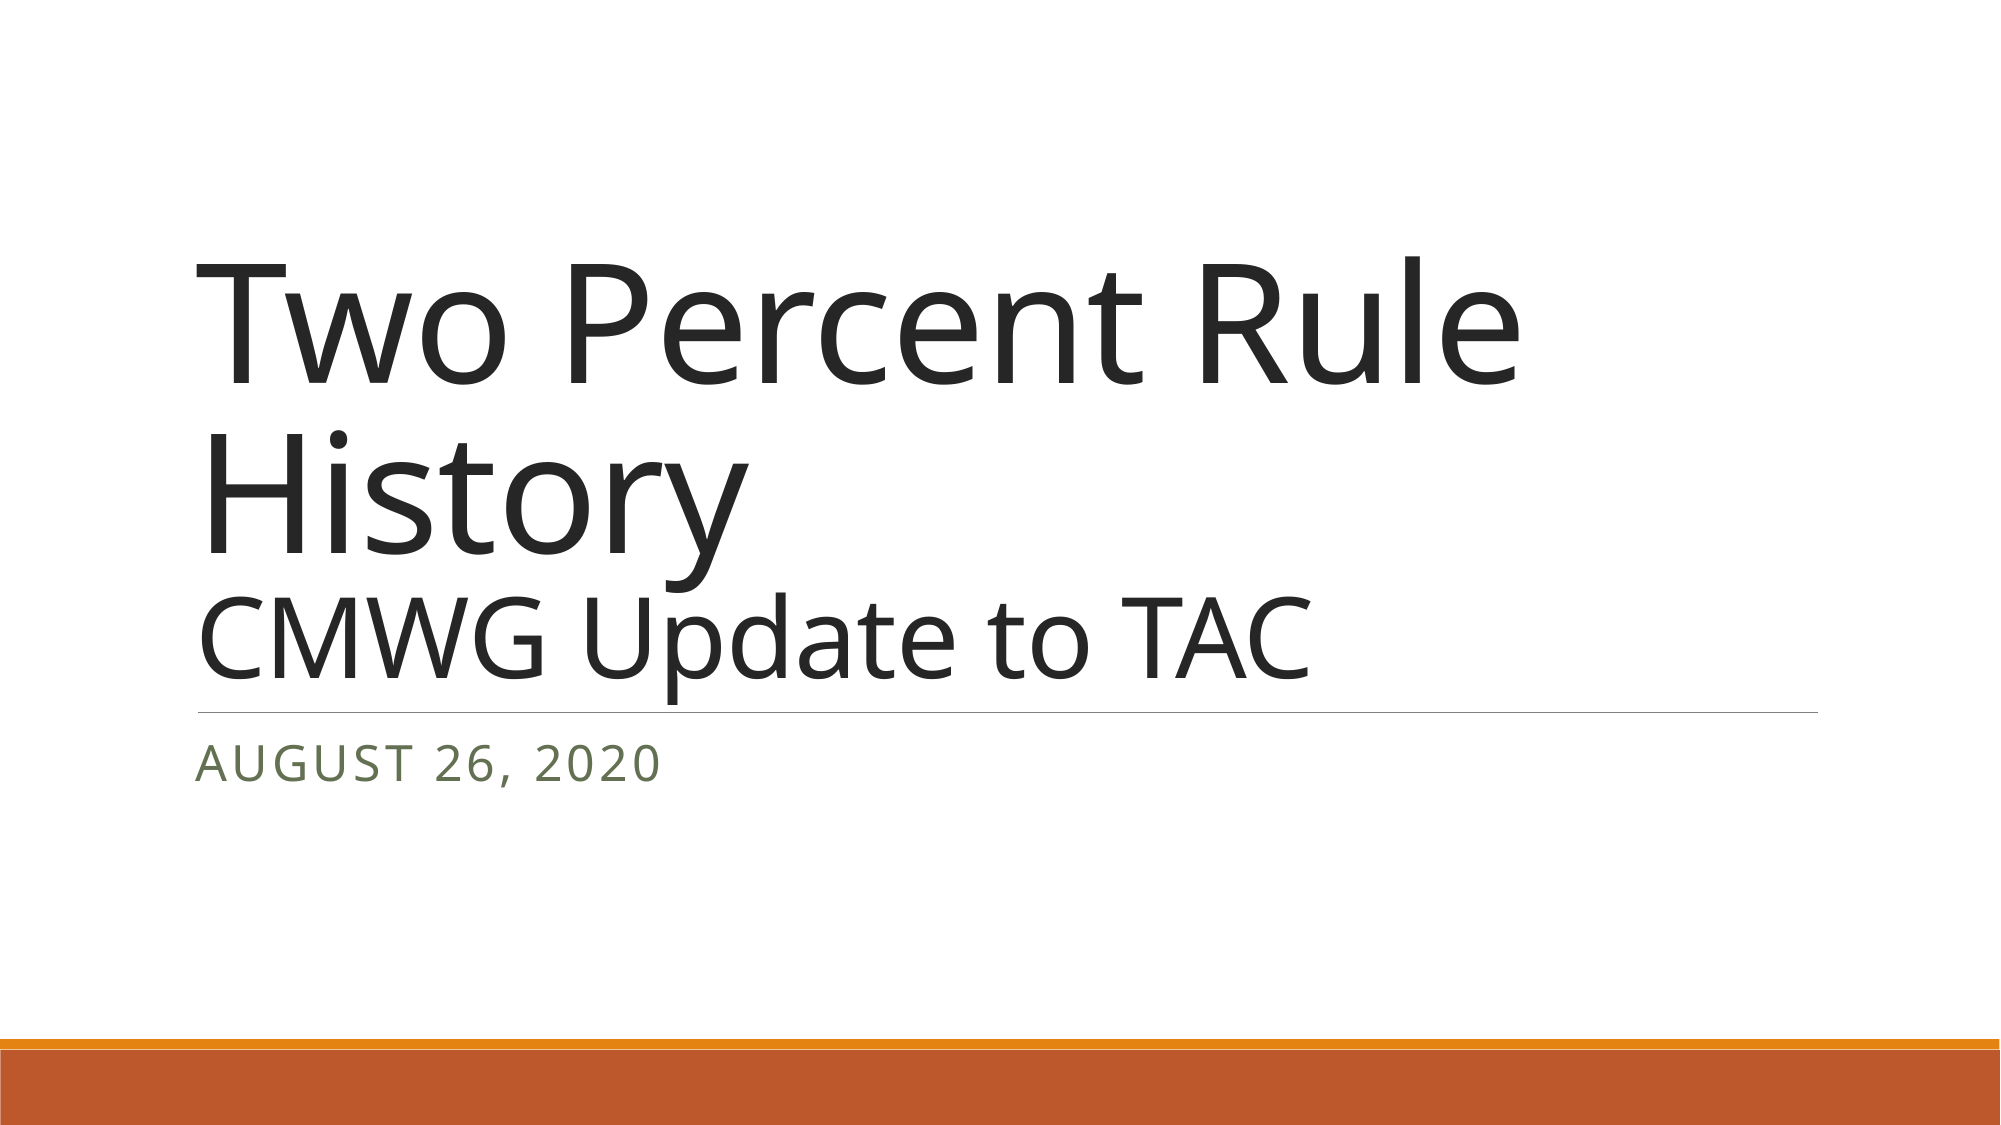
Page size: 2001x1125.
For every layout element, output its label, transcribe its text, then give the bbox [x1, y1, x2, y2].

title Two Percent Rule History CMWG Update to TAC [180, 124, 1830, 710]
subtitle August 26, 2020 [180, 730, 1831, 919]
